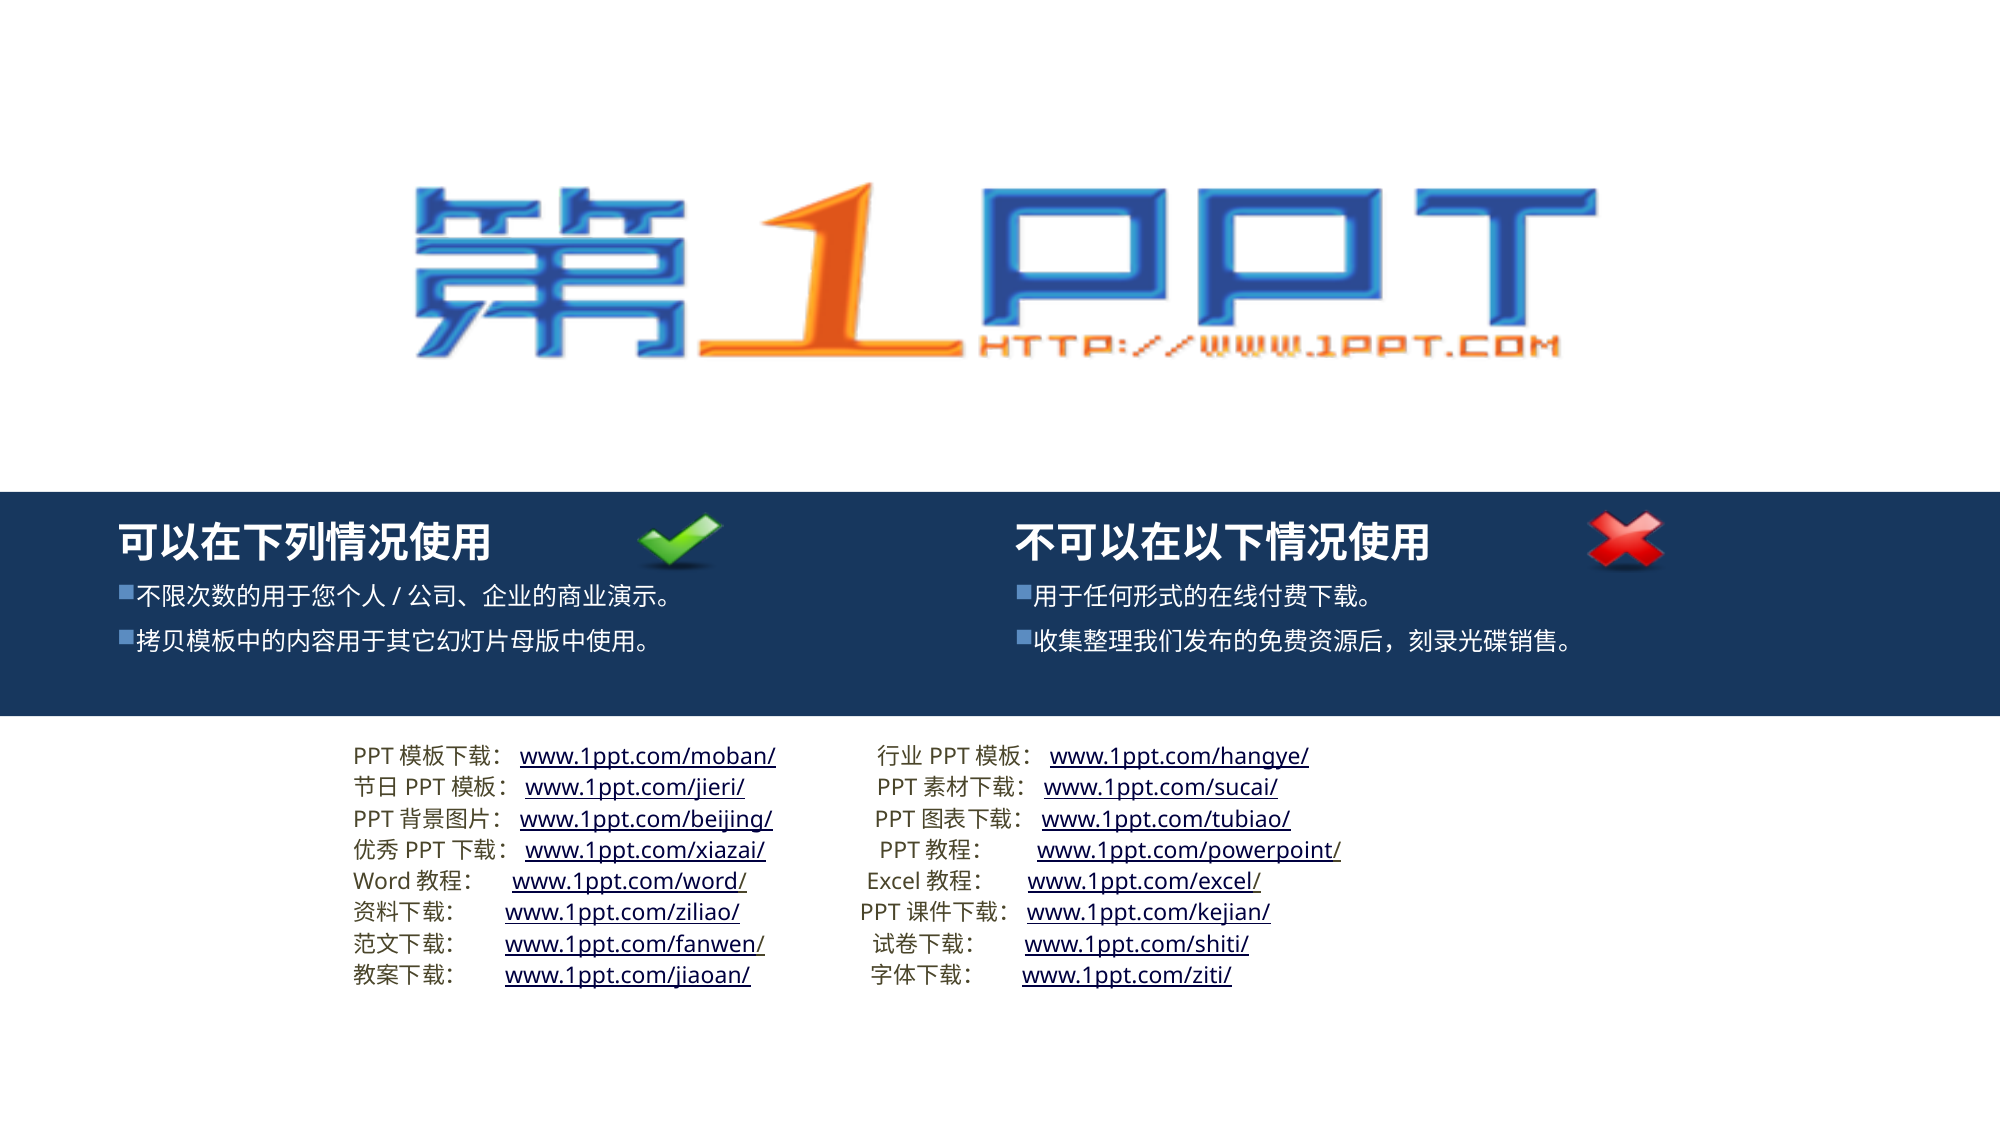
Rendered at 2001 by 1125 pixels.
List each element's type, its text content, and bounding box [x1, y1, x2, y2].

text_box PPT模板下载：www.1ppt.com/moban/ 行业PPT模板：www.1ppt.com/hangye/ 节日PPT模板：www.1ppt.com/jieri/ PPT素材下载：www.1ppt.com/sucai/ PPT背景图片：www.1ppt.com/beijing/ PPT图表下载：www.1ppt.com/tubiao/ 优秀PPT下载：www.1ppt.com/xiazai/ PPT教程： www.1ppt.com/powerpoint/ Word教程： www.1ppt.com/word/ Excel教程： www.1ppt.com/excel/ 资料下载： www.1ppt.com/ziliao/ PPT课件下载：www.1ppt.com/kejian/ 范文下载： www.1ppt.com/fanwen/ 试卷下载： www.1ppt.com/shiti/ 教案下载： www.1ppt.com/jiaoan/ 字体下载： www.1ppt.com/ziti/ [336, 762, 1752, 1008]
picture [1581, 507, 1669, 573]
picture [637, 507, 724, 573]
text_box 不可以在以下情况使用 用于任何形式的在线付费下载。 收集整理我们发布的免费资源后，刻录光碟销售。 [999, 508, 1898, 762]
picture [179, 51, 1867, 492]
text_box 可以在下列情况使用 不限次数的用于您个人/公司、企业的商业演示。 拷贝模板中的内容用于其它幻灯片母版中使用。 [102, 508, 1000, 774]
text_box [0, 491, 2000, 717]
